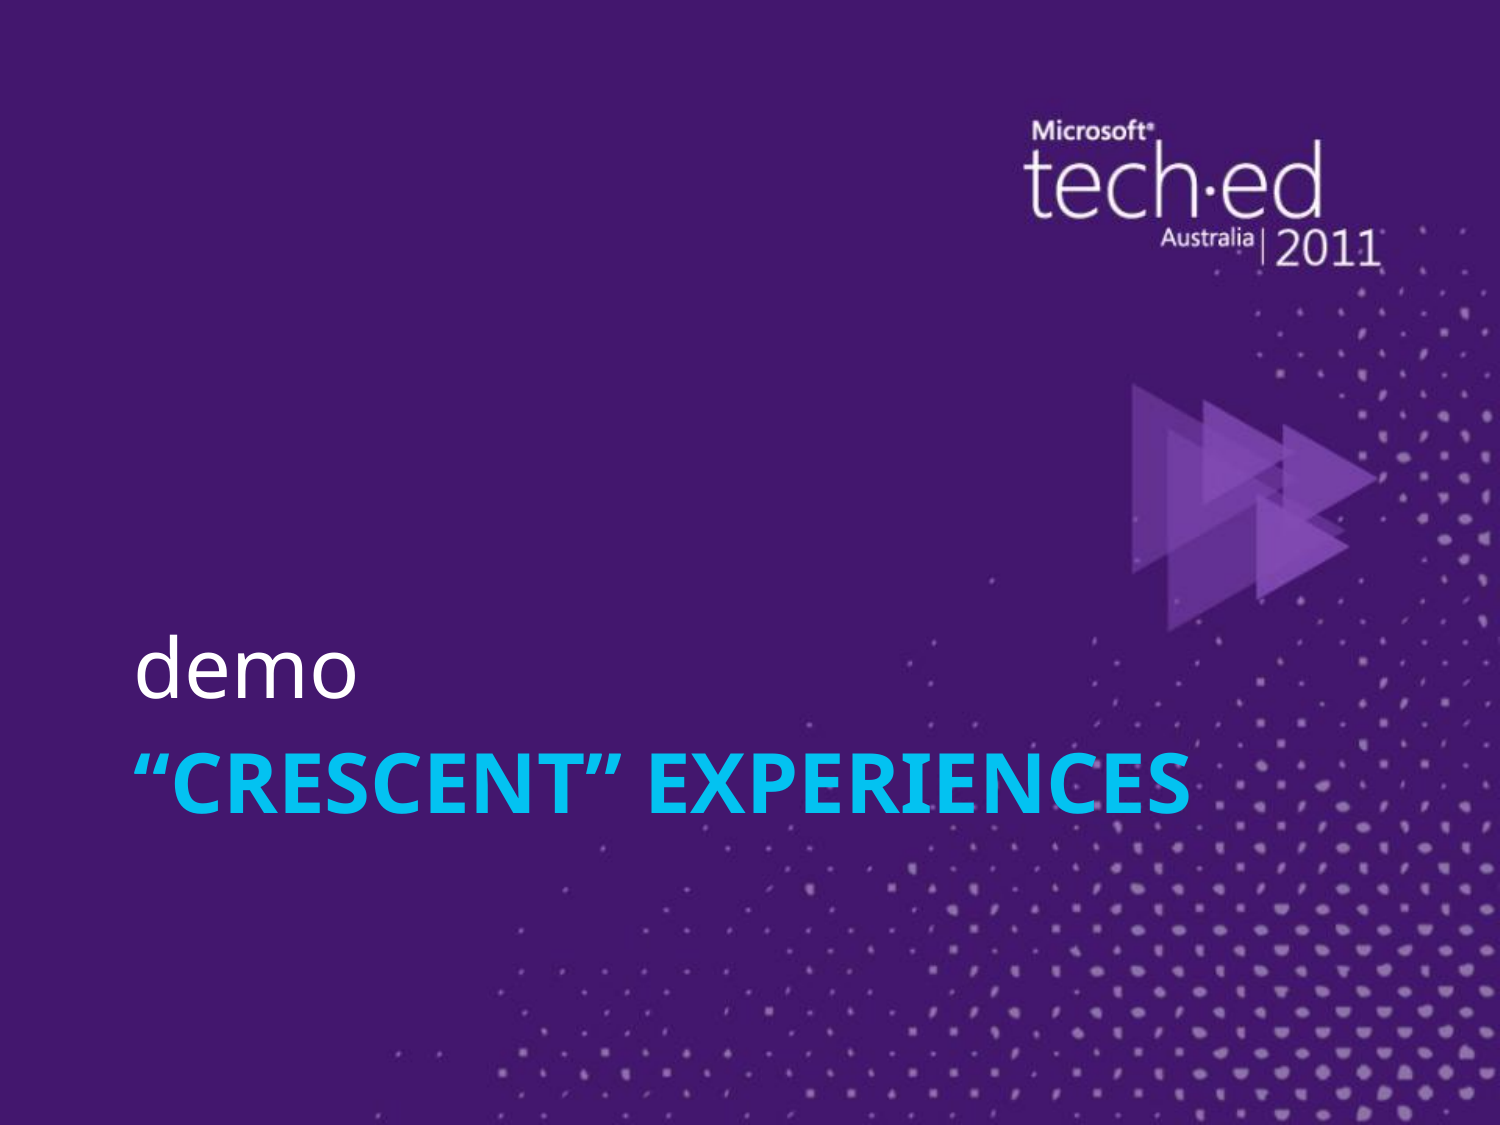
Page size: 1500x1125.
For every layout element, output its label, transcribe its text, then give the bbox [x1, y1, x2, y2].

title “Crescent” Experiences [118, 723, 1394, 947]
picture [0, 0, 1500, 1125]
list demo [118, 476, 1394, 723]
